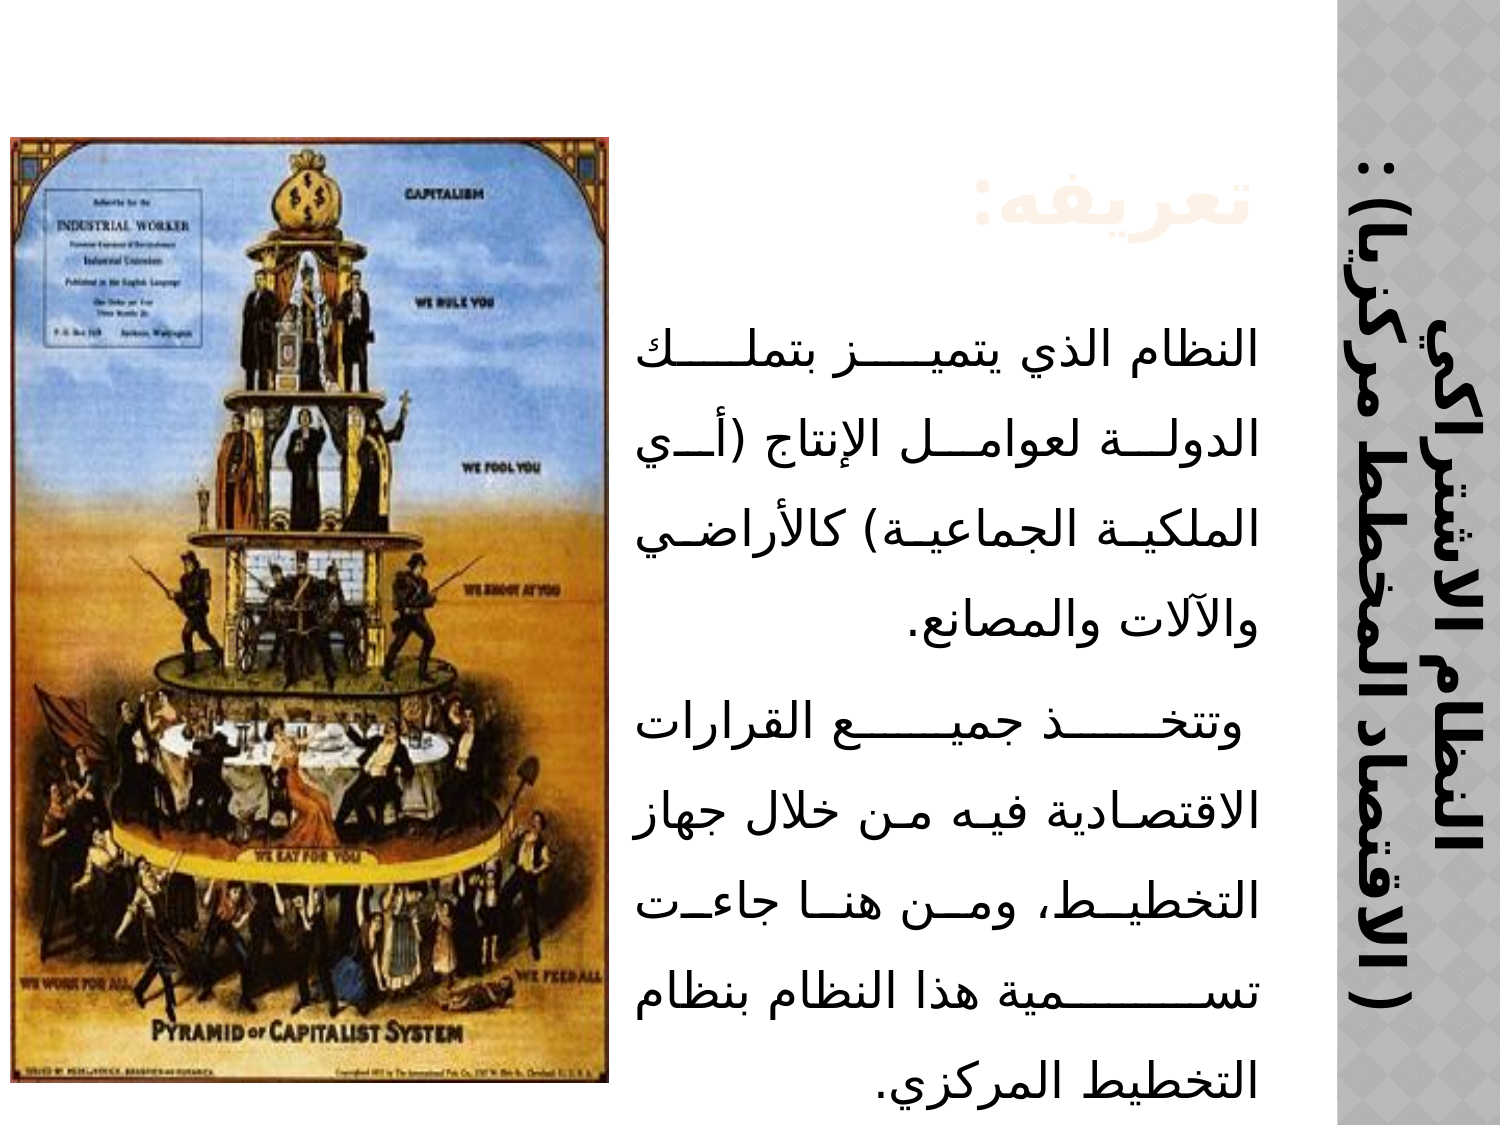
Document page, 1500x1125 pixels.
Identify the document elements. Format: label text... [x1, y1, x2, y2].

title النظام الاشتراكي ( الاقتصاد المخطط مركزيا) : [1346, 0, 1500, 1125]
picture [9, 136, 609, 1083]
text_box تعريفه: [74, 52, 1263, 240]
list النظام الذي يتميز بتملك الدولة لعوامل الإنتاج (أي الملكية الجماعية) كالأراضي والآلات والمصانع. وتتخذ جميع القرارات الاقتصادية فيه من خلال جهاز التخطيط، ومن هنا جاءت تسمية هذا النظام بنظام التخطيط المركزي. [620, 278, 1276, 1117]
